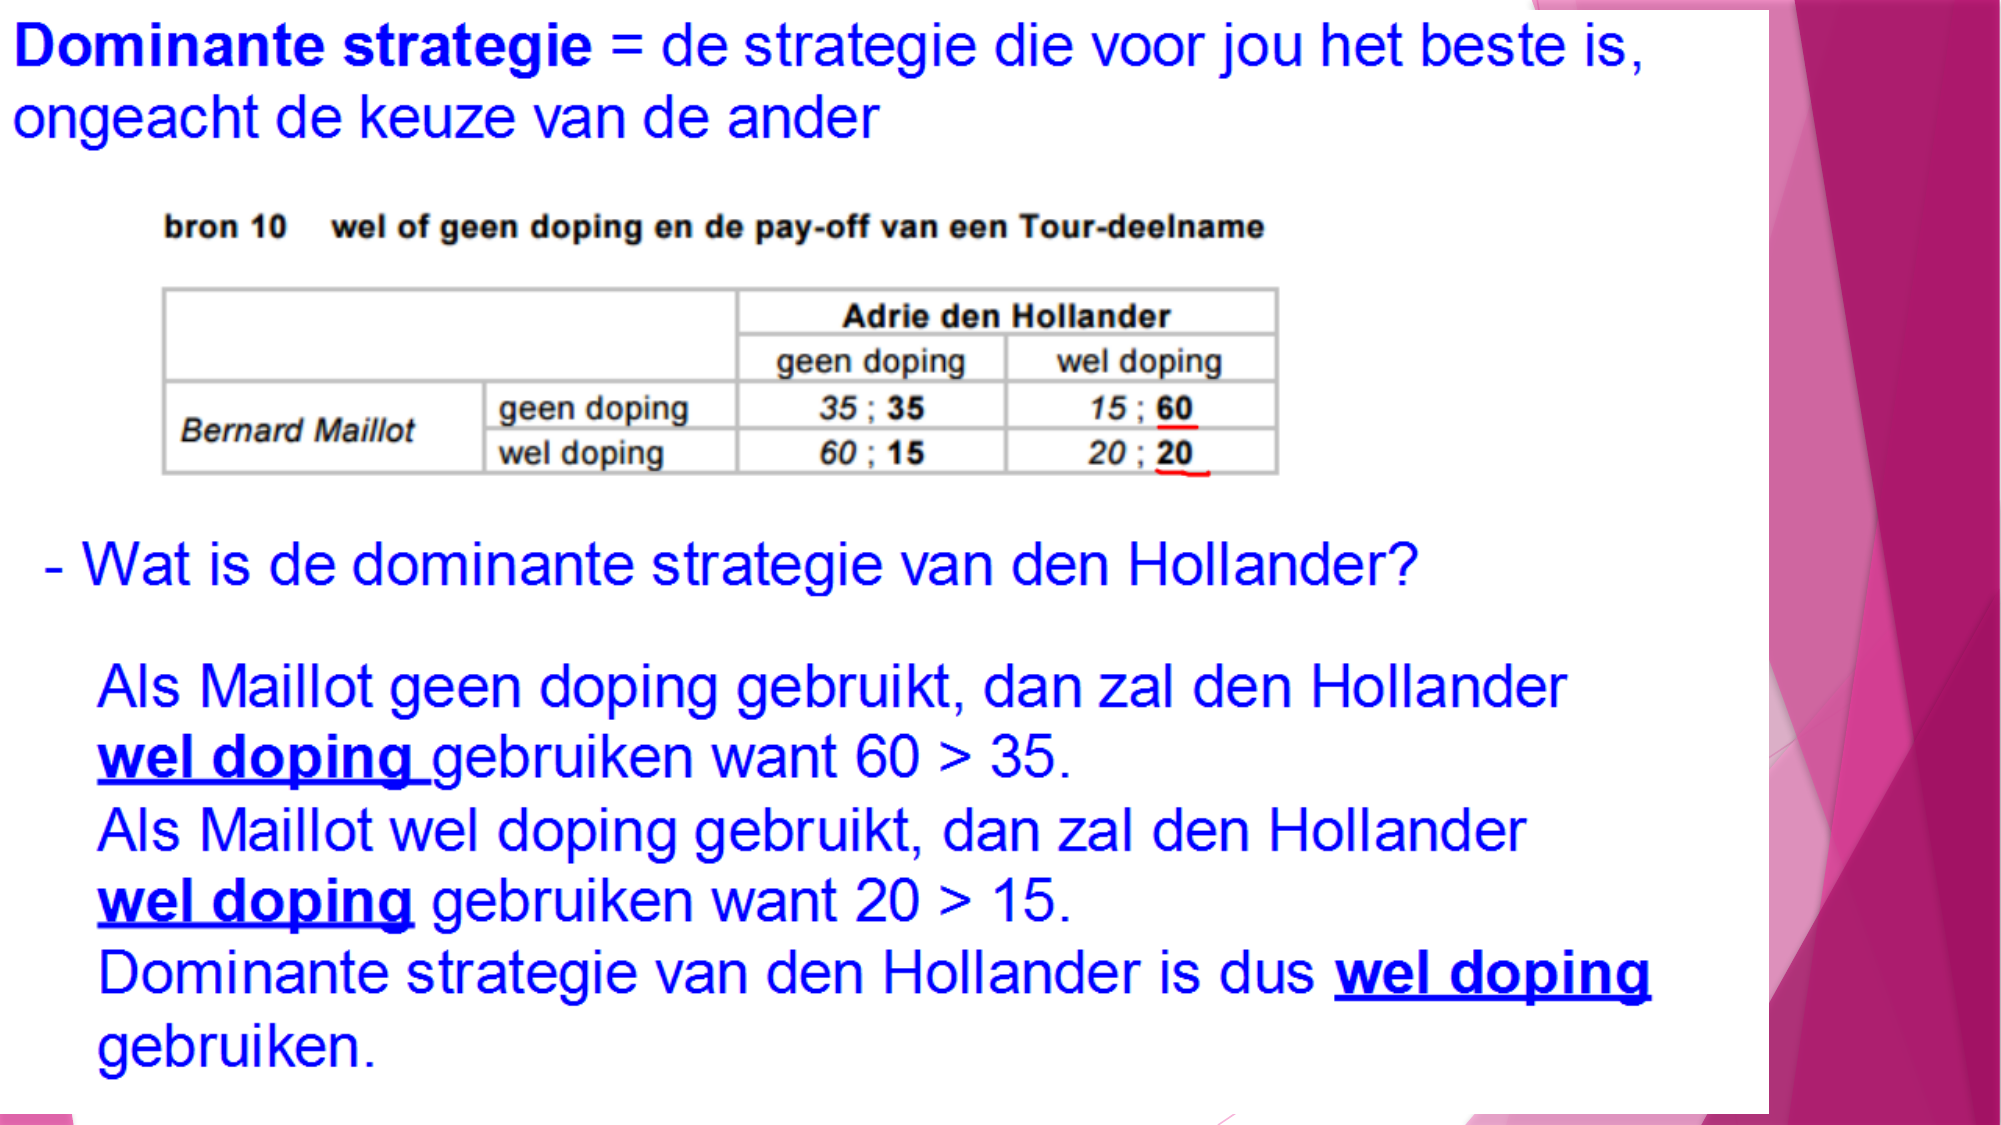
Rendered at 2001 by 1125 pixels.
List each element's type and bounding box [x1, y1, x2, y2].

picture [0, 10, 1770, 1115]
